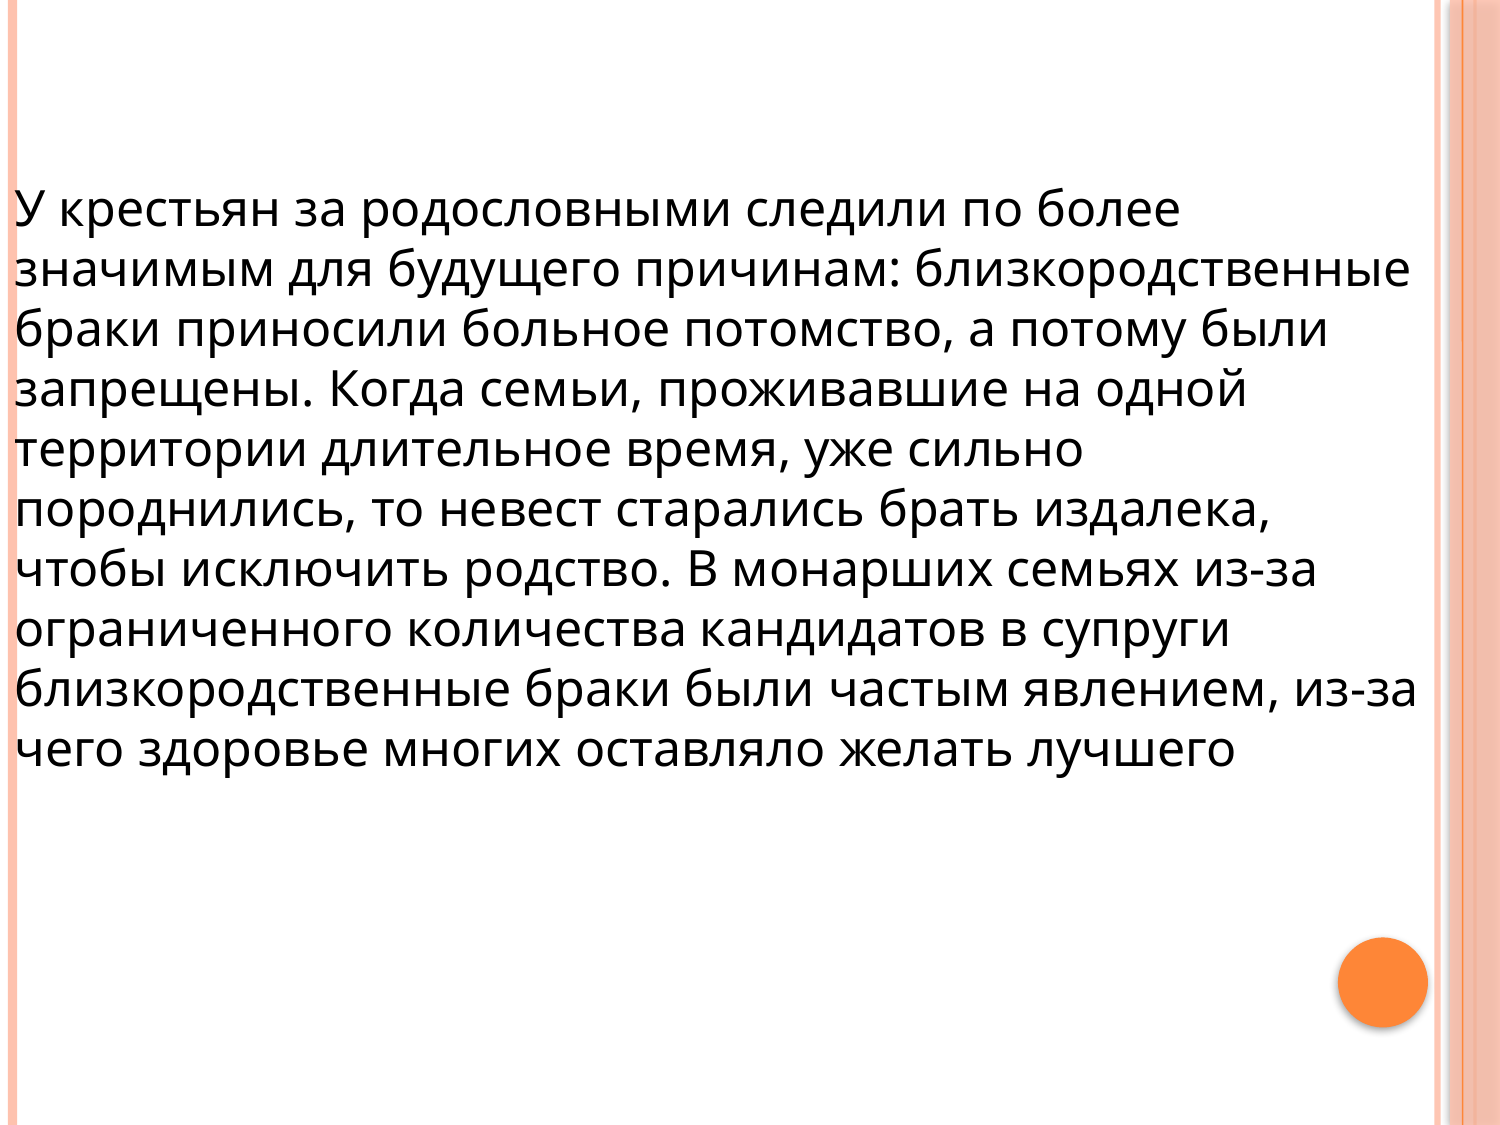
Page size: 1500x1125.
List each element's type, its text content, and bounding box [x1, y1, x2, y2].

text_box У крестьян за родословными следили по более значимым для будущего причинам: близкородственные браки приносили больное потомство, а потому были запрещены. Когда семьи, проживавшие на одной территории длительное время, уже сильно породнились, то невест старались брать издалека, чтобы исключить родство. В монарших семьях из-за ограниченного количества кандидатов в супруги близкородственные браки были частым явлением, из-за чего здоровье многих оставляло желать лучшего [0, 168, 1442, 784]
